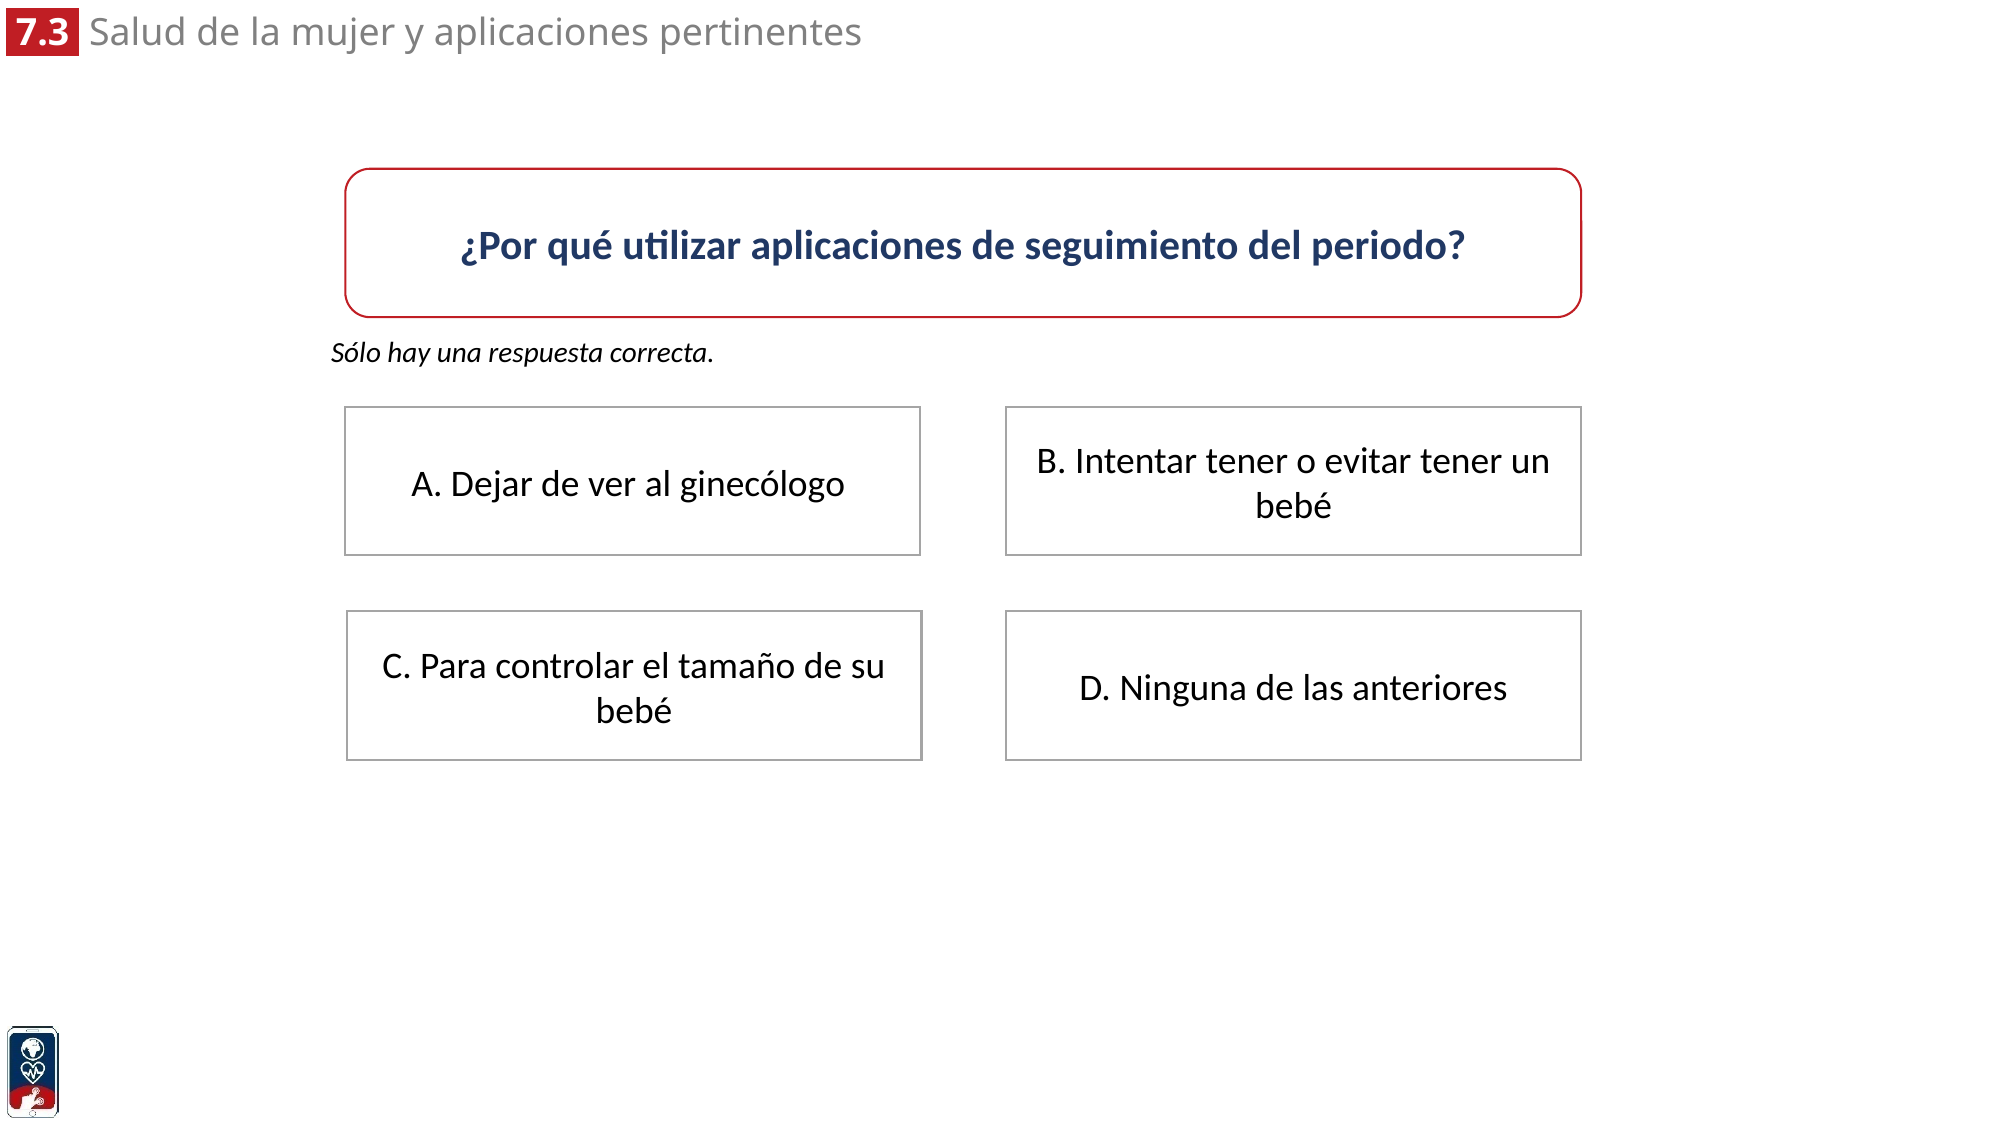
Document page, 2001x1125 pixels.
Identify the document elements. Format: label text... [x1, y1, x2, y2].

text_box A. Dejar de ver al ginecólogo [344, 406, 921, 556]
text_box B. Intentar tener o evitar tener un bebé [1005, 406, 1582, 556]
text_box D. Ninguna de las anteriores [1005, 610, 1582, 761]
text_box ¿Por qué utilizar aplicaciones de seguimiento del periodo? [344, 167, 1583, 319]
text_box C. Para controlar el tamaño de su bebé [346, 610, 923, 761]
picture [7, 1026, 59, 1118]
text_box Sólo hay una respuesta correcta. [316, 325, 731, 376]
